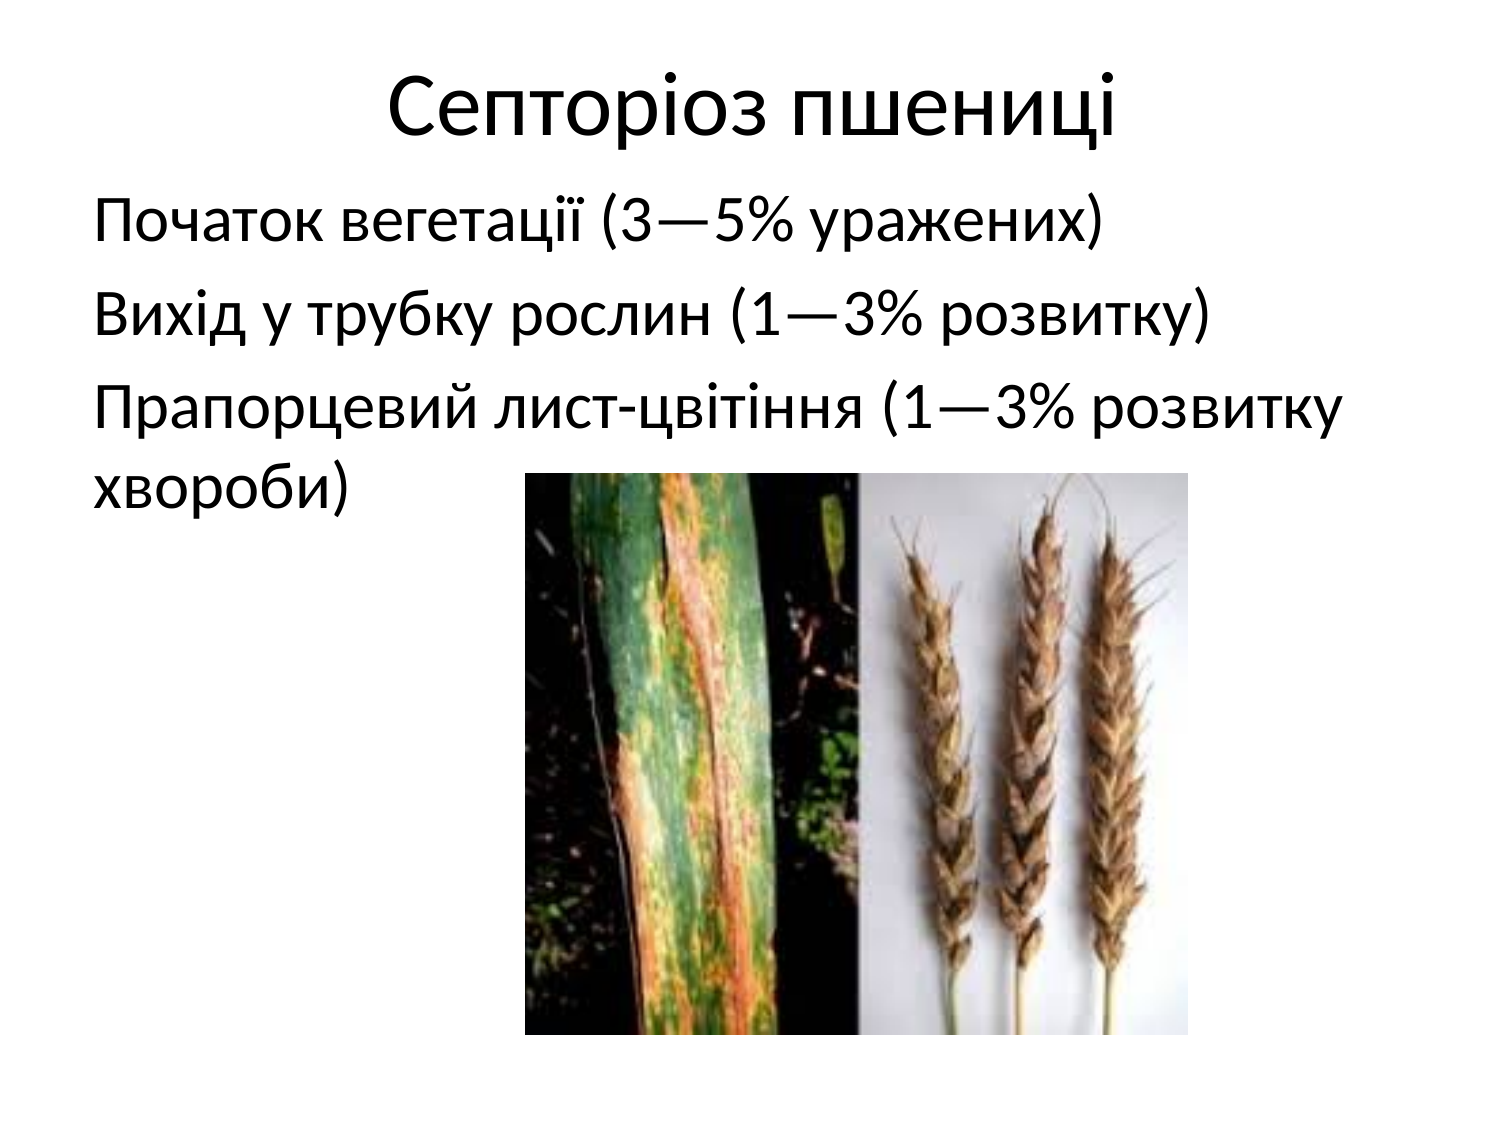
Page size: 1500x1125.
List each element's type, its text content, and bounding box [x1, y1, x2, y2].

picture [525, 472, 1188, 1036]
list Початок вегетації (3—5% уражених) Вихід у трубку рослин (1—3% розвитку) Прапорцевий лист-цвітіння (1—3% розвитку хвороби) [78, 167, 1429, 911]
title Септоріоз пшениці [78, 4, 1429, 167]
